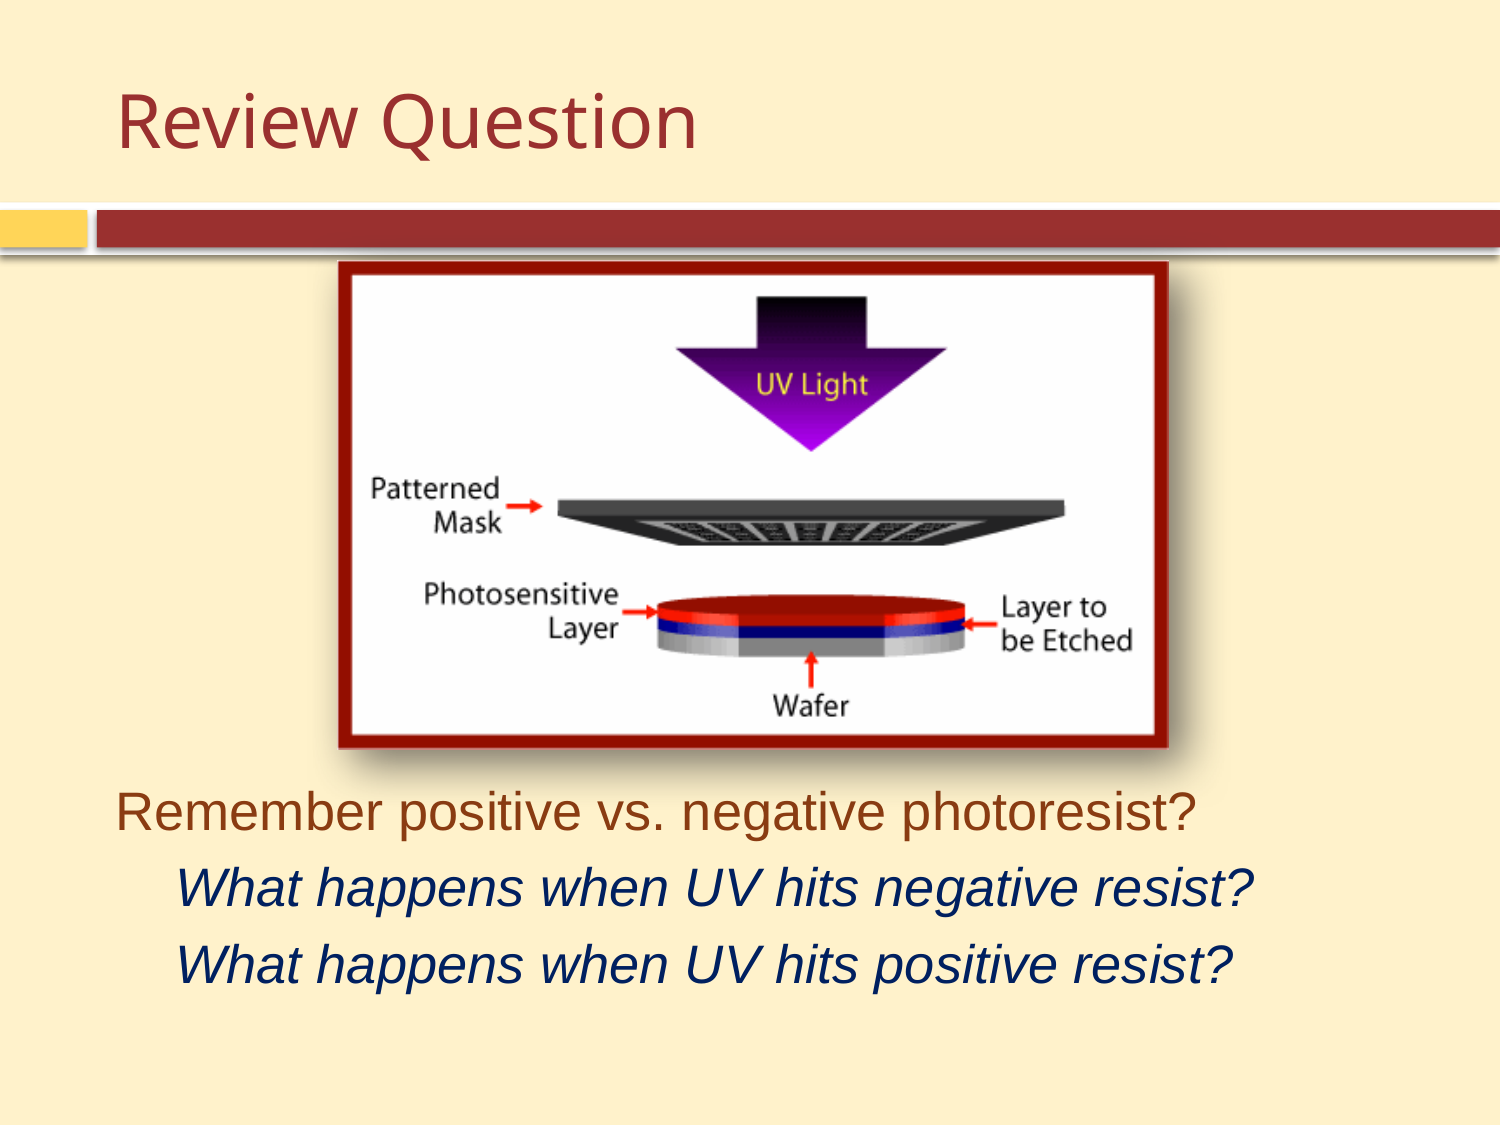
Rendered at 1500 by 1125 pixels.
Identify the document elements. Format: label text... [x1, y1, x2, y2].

title Review Question [100, 37, 1438, 200]
picture [336, 259, 1170, 750]
list Remember positive vs. negative photoresist? What happens when UV hits negative resist? What happens when UV hits positive resist? [100, 768, 1438, 1097]
